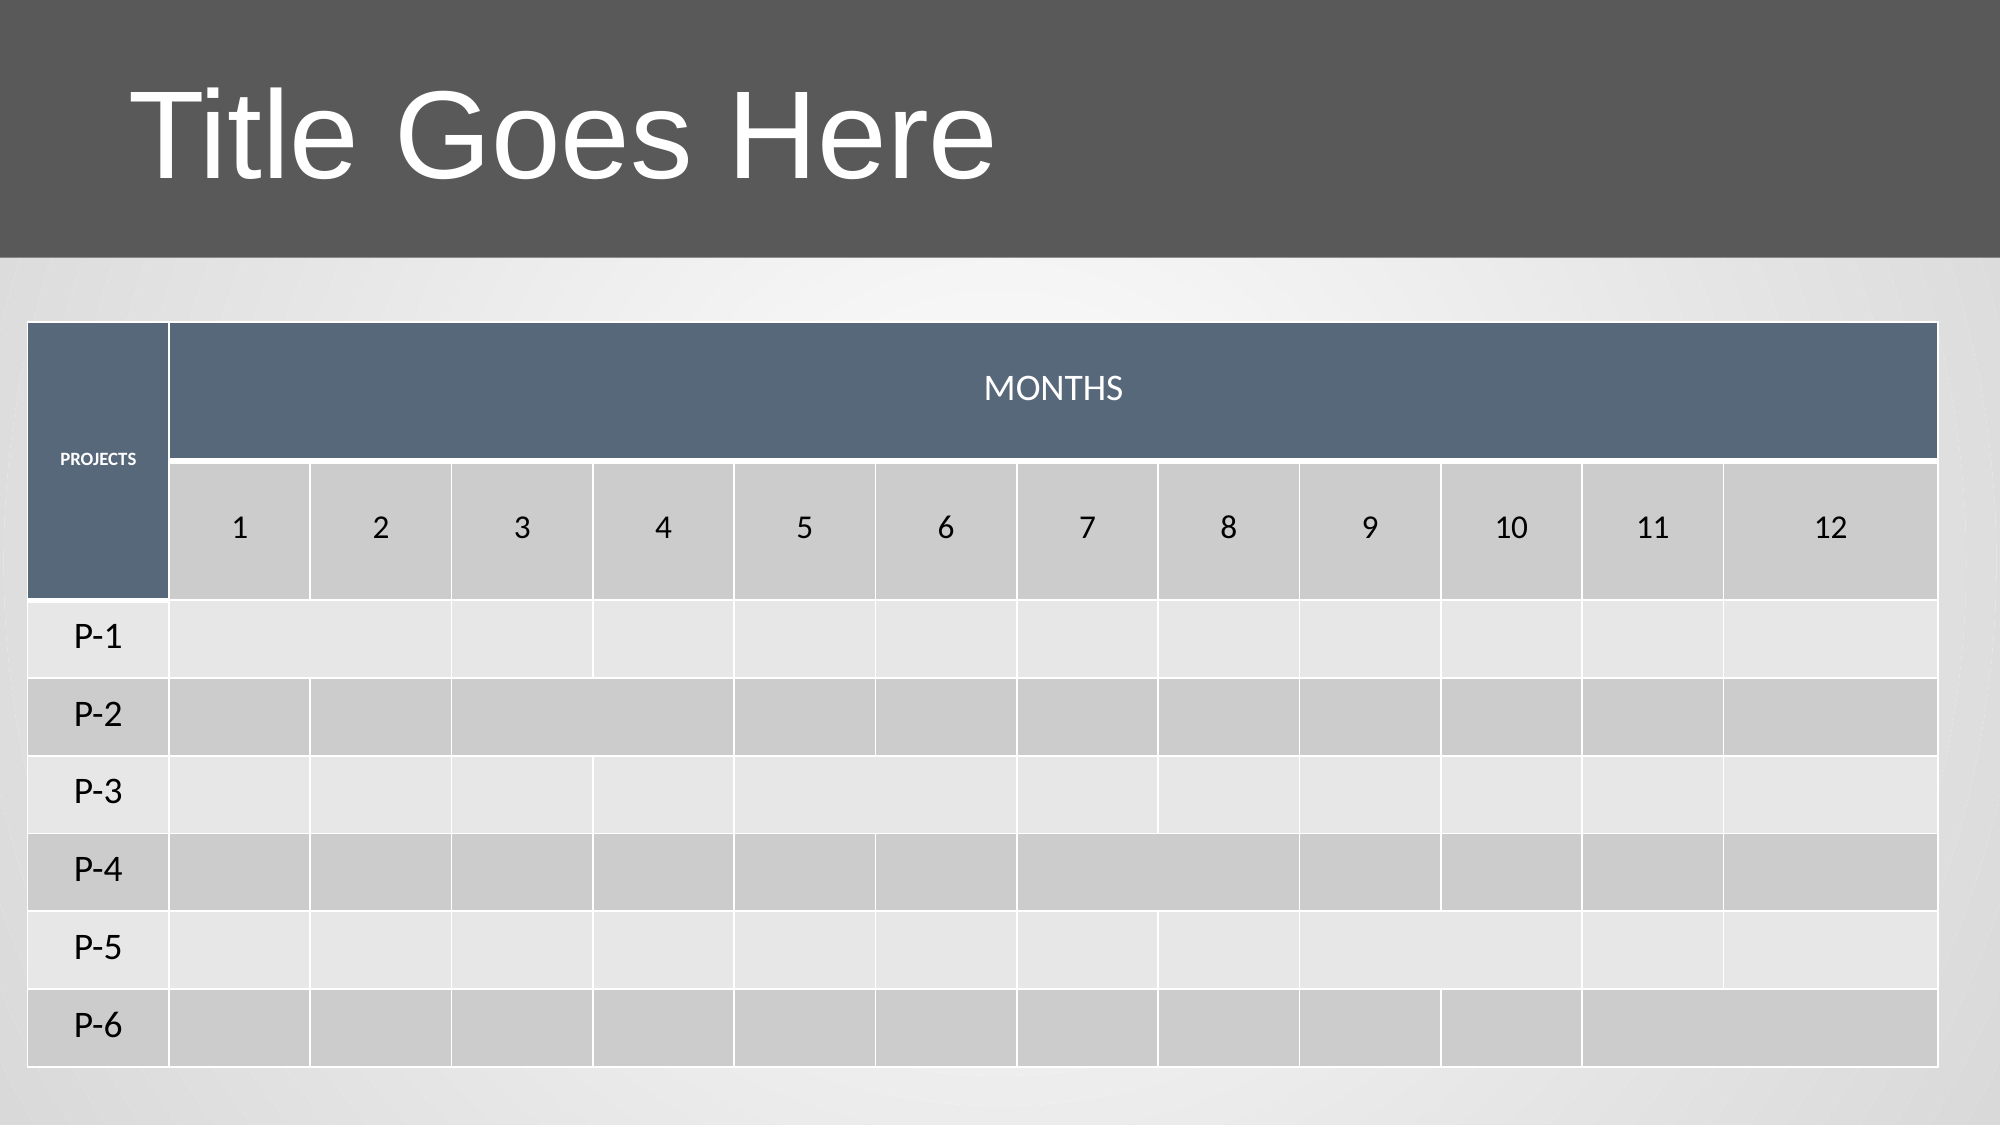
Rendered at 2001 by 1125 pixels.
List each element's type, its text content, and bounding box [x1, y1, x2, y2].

table_cell [735, 757, 1016, 833]
table_cell P-6 [28, 990, 168, 1066]
table_cell [594, 757, 733, 833]
table_cell [1018, 757, 1157, 833]
table_cell [735, 912, 875, 988]
table_cell [1583, 601, 1723, 677]
table_cell [1442, 757, 1581, 833]
table_cell [311, 912, 451, 988]
table_cell [311, 834, 451, 910]
table_cell [1724, 757, 1937, 833]
table_cell [876, 912, 1016, 988]
table_cell [1159, 679, 1299, 755]
table_cell [735, 679, 875, 755]
table_cell [1442, 834, 1581, 910]
table_cell [170, 679, 309, 755]
table_cell [1159, 912, 1299, 988]
table_header PROJECTS [28, 323, 168, 598]
table_cell P-4 [28, 834, 168, 910]
table_cell [311, 757, 451, 833]
table_cell [876, 679, 1016, 755]
table_cell [1018, 834, 1299, 910]
table_cell [170, 601, 451, 677]
table_cell 5 [735, 464, 875, 599]
table_cell [1300, 601, 1440, 677]
table_cell 10 [1442, 464, 1581, 599]
table_cell [452, 912, 592, 988]
table_cell [1442, 679, 1581, 755]
table_cell 1 [170, 464, 309, 599]
table_cell 8 [1159, 464, 1299, 599]
table_cell [1300, 912, 1581, 988]
table_cell [1583, 757, 1723, 833]
table_cell 7 [1018, 464, 1157, 599]
table_cell [311, 679, 451, 755]
table_cell [876, 834, 1016, 910]
table_cell [1583, 990, 1937, 1066]
table_cell [594, 990, 733, 1066]
table_cell [1159, 990, 1299, 1066]
table_cell [1724, 834, 1937, 910]
table_cell [1583, 679, 1723, 755]
table_cell [1018, 990, 1157, 1066]
table_cell [1018, 601, 1157, 677]
table_cell [594, 912, 733, 988]
table_cell 2 [311, 464, 451, 599]
table_cell [170, 990, 309, 1066]
table_cell [1300, 990, 1440, 1066]
table_cell [876, 601, 1016, 677]
table_cell [452, 679, 733, 755]
table_cell [452, 757, 592, 833]
table_cell [452, 601, 592, 677]
table_cell P-3 [28, 757, 168, 833]
table_cell [876, 990, 1016, 1066]
table_cell [1724, 912, 1937, 988]
table_cell 9 [1300, 464, 1440, 599]
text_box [0, 0, 2000, 258]
table_cell [170, 912, 309, 988]
table_cell [735, 990, 875, 1066]
table_cell [735, 834, 875, 910]
table_cell [170, 834, 309, 910]
table_cell [1018, 912, 1157, 988]
table_cell [594, 601, 733, 677]
table_cell 12 [1724, 464, 1937, 599]
table_cell [452, 990, 592, 1066]
table_cell [1442, 601, 1581, 677]
table_cell [1300, 679, 1440, 755]
table_cell [1159, 601, 1299, 677]
table_header MONTHS [170, 323, 1937, 458]
table_cell 4 [594, 464, 733, 599]
table_cell [1724, 601, 1937, 677]
table_cell [594, 834, 733, 910]
table_cell P-1 [28, 603, 168, 677]
table_cell [1018, 679, 1157, 755]
table_cell [1300, 757, 1440, 833]
table_cell [1442, 990, 1581, 1066]
table_cell [1300, 834, 1440, 910]
table_cell P-2 [28, 679, 168, 755]
table_cell [1724, 679, 1937, 755]
table_cell 3 [452, 464, 592, 599]
table_cell [1583, 912, 1723, 988]
table_cell [311, 990, 451, 1066]
table_cell [170, 757, 309, 833]
table_cell [1583, 834, 1723, 910]
table_cell 6 [876, 464, 1016, 599]
table_cell [1159, 757, 1299, 833]
table_cell 11 [1583, 464, 1723, 599]
table_cell [452, 834, 592, 910]
table_cell [735, 601, 875, 677]
table_cell P-5 [28, 912, 168, 988]
